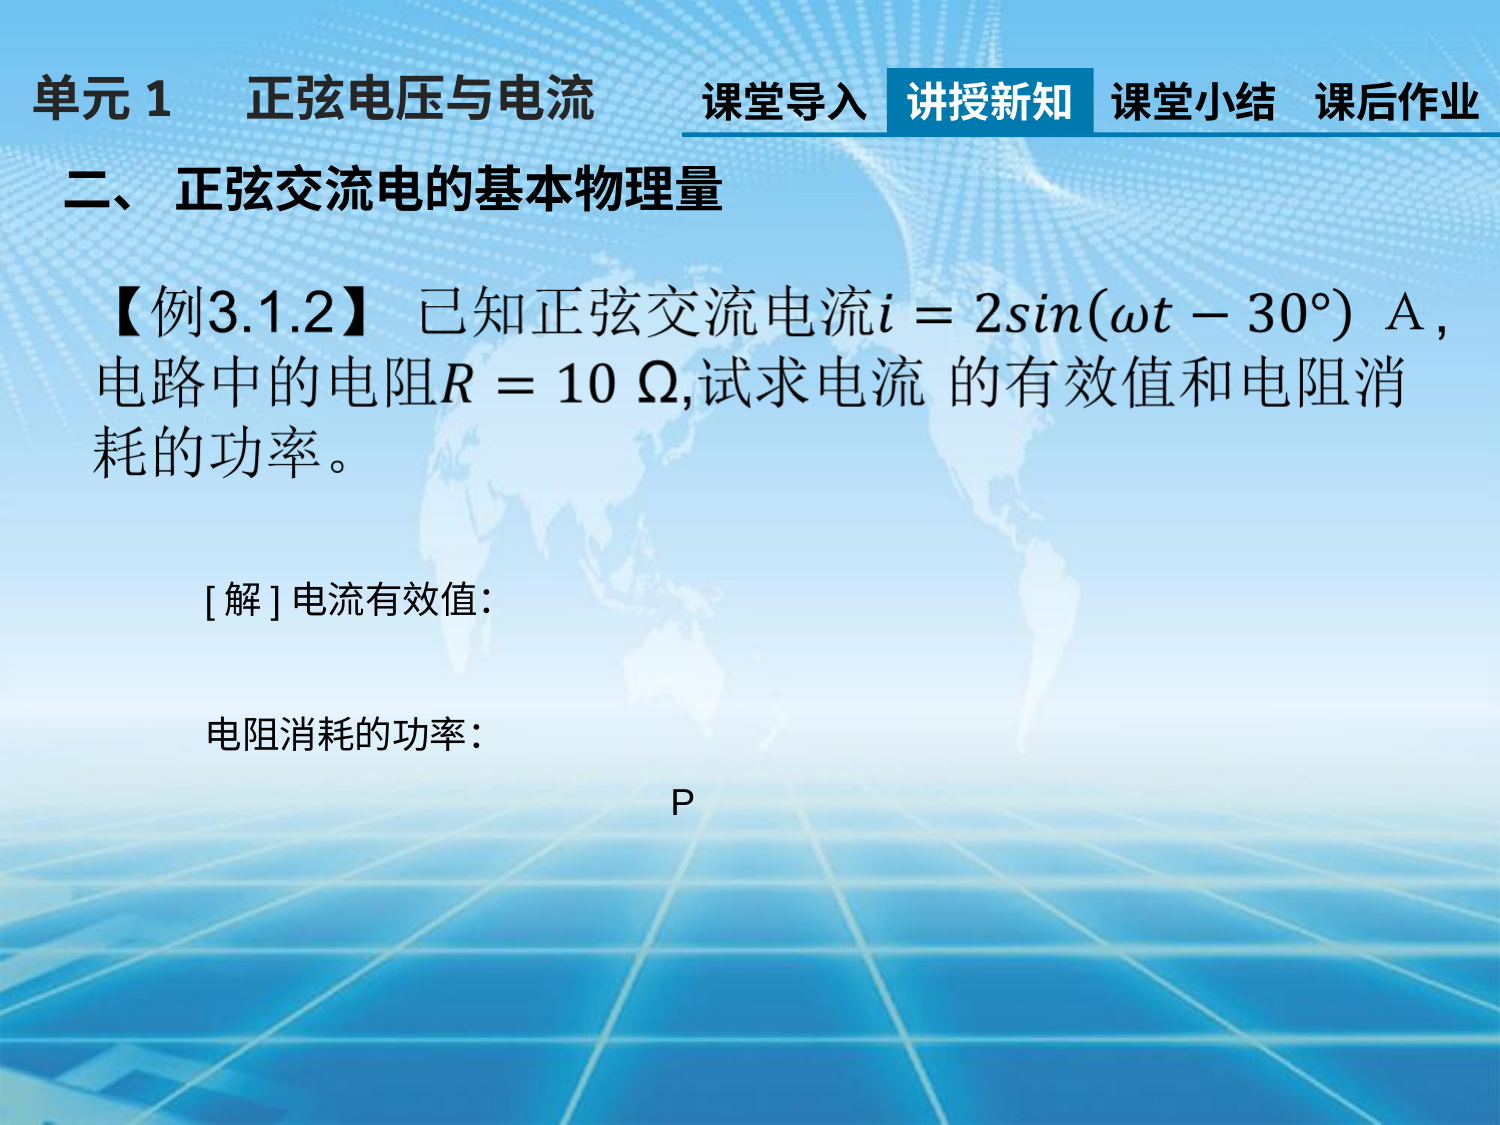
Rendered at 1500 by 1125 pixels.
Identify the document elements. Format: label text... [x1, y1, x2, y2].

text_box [16, 59, 1500, 135]
text_box 二、 正弦交流电的基本物理量 [19, 173, 768, 287]
picture [0, 0, 1500, 1125]
text_box [76, 267, 1471, 495]
